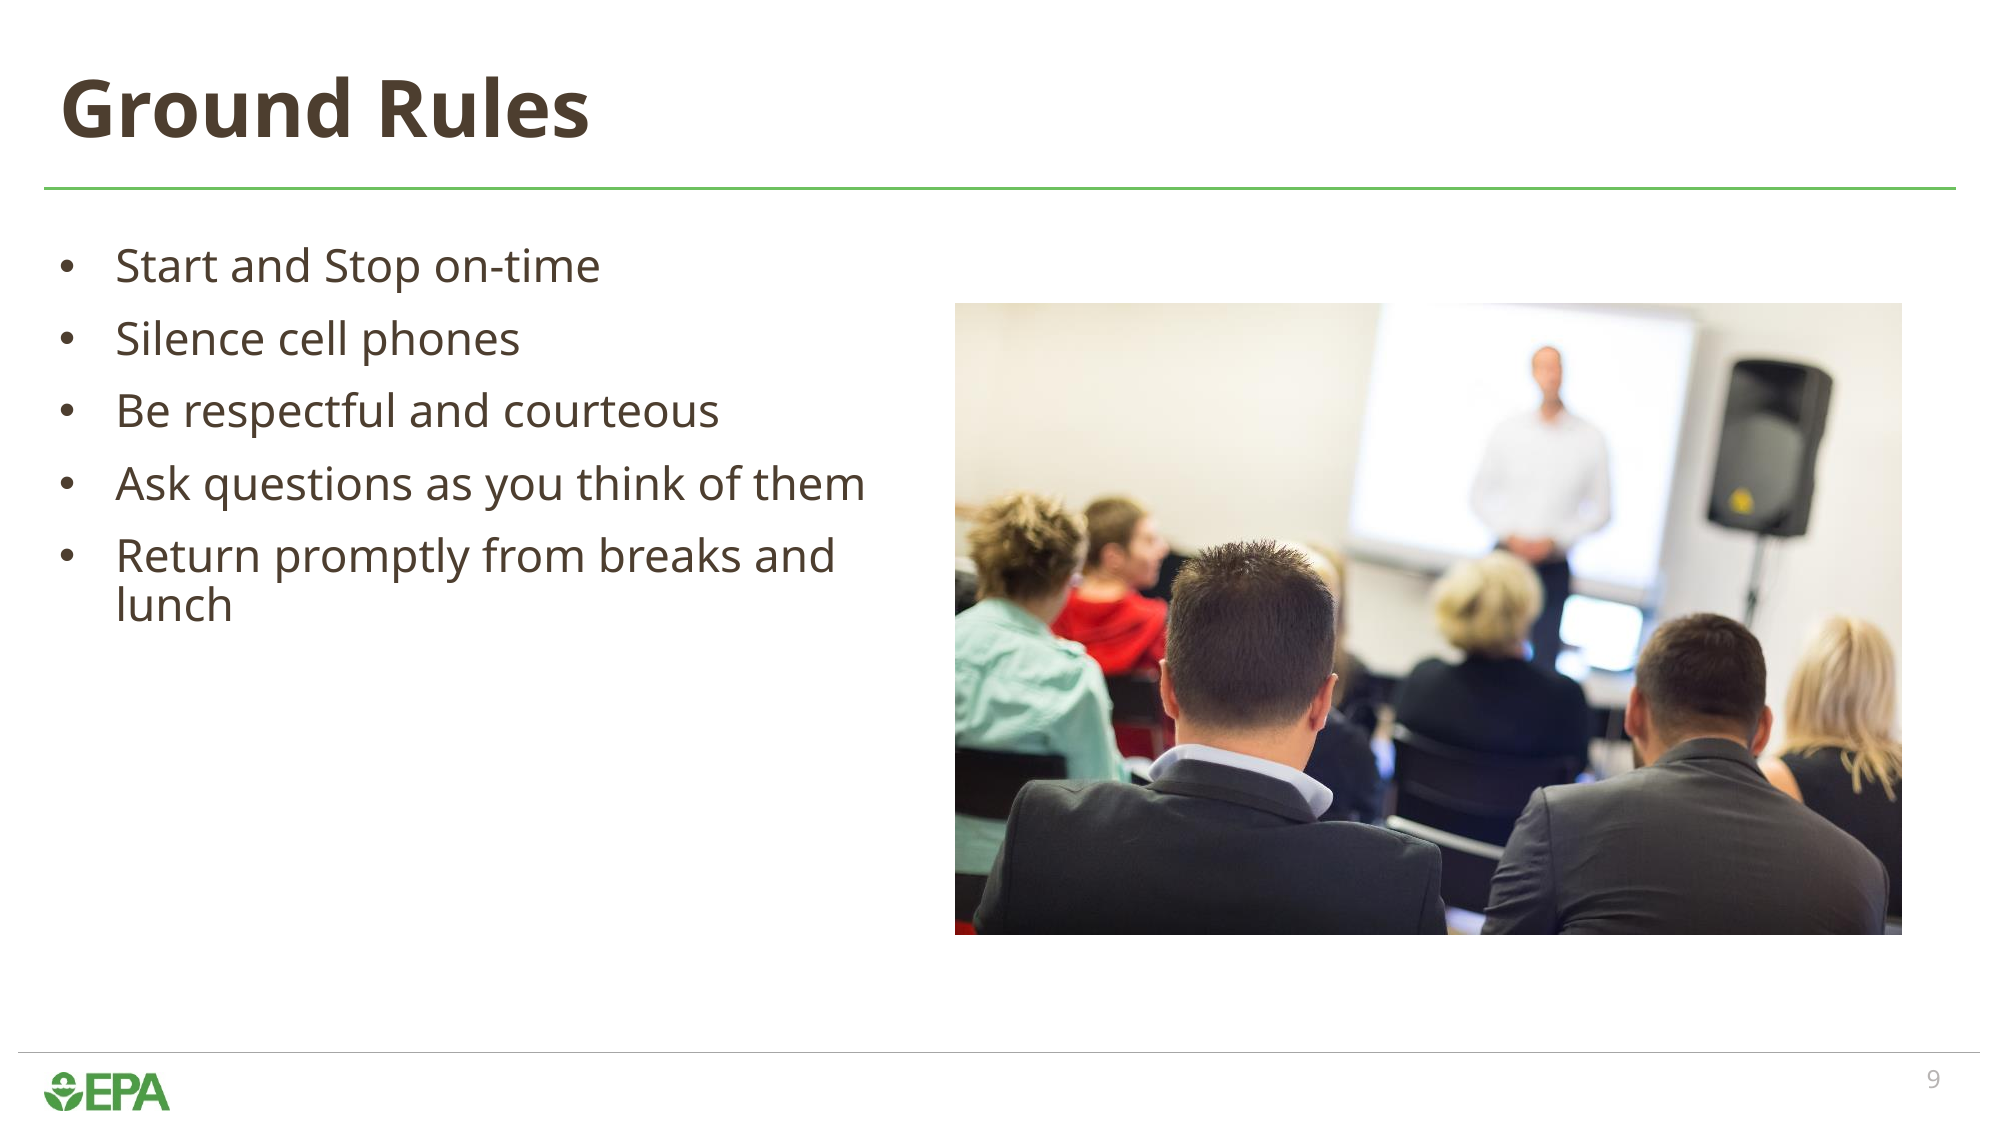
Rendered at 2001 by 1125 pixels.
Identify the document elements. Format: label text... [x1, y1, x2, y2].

slide_number 9 [1505, 1050, 1956, 1111]
picture [955, 303, 1902, 935]
picture [44, 1072, 170, 1111]
list Start and Stop on-time Silence cell phones Be respectful and courteous Ask questions as you think of them Return promptly from breaks and lunch [44, 235, 928, 1015]
title Ground Rules [44, 45, 1957, 169]
